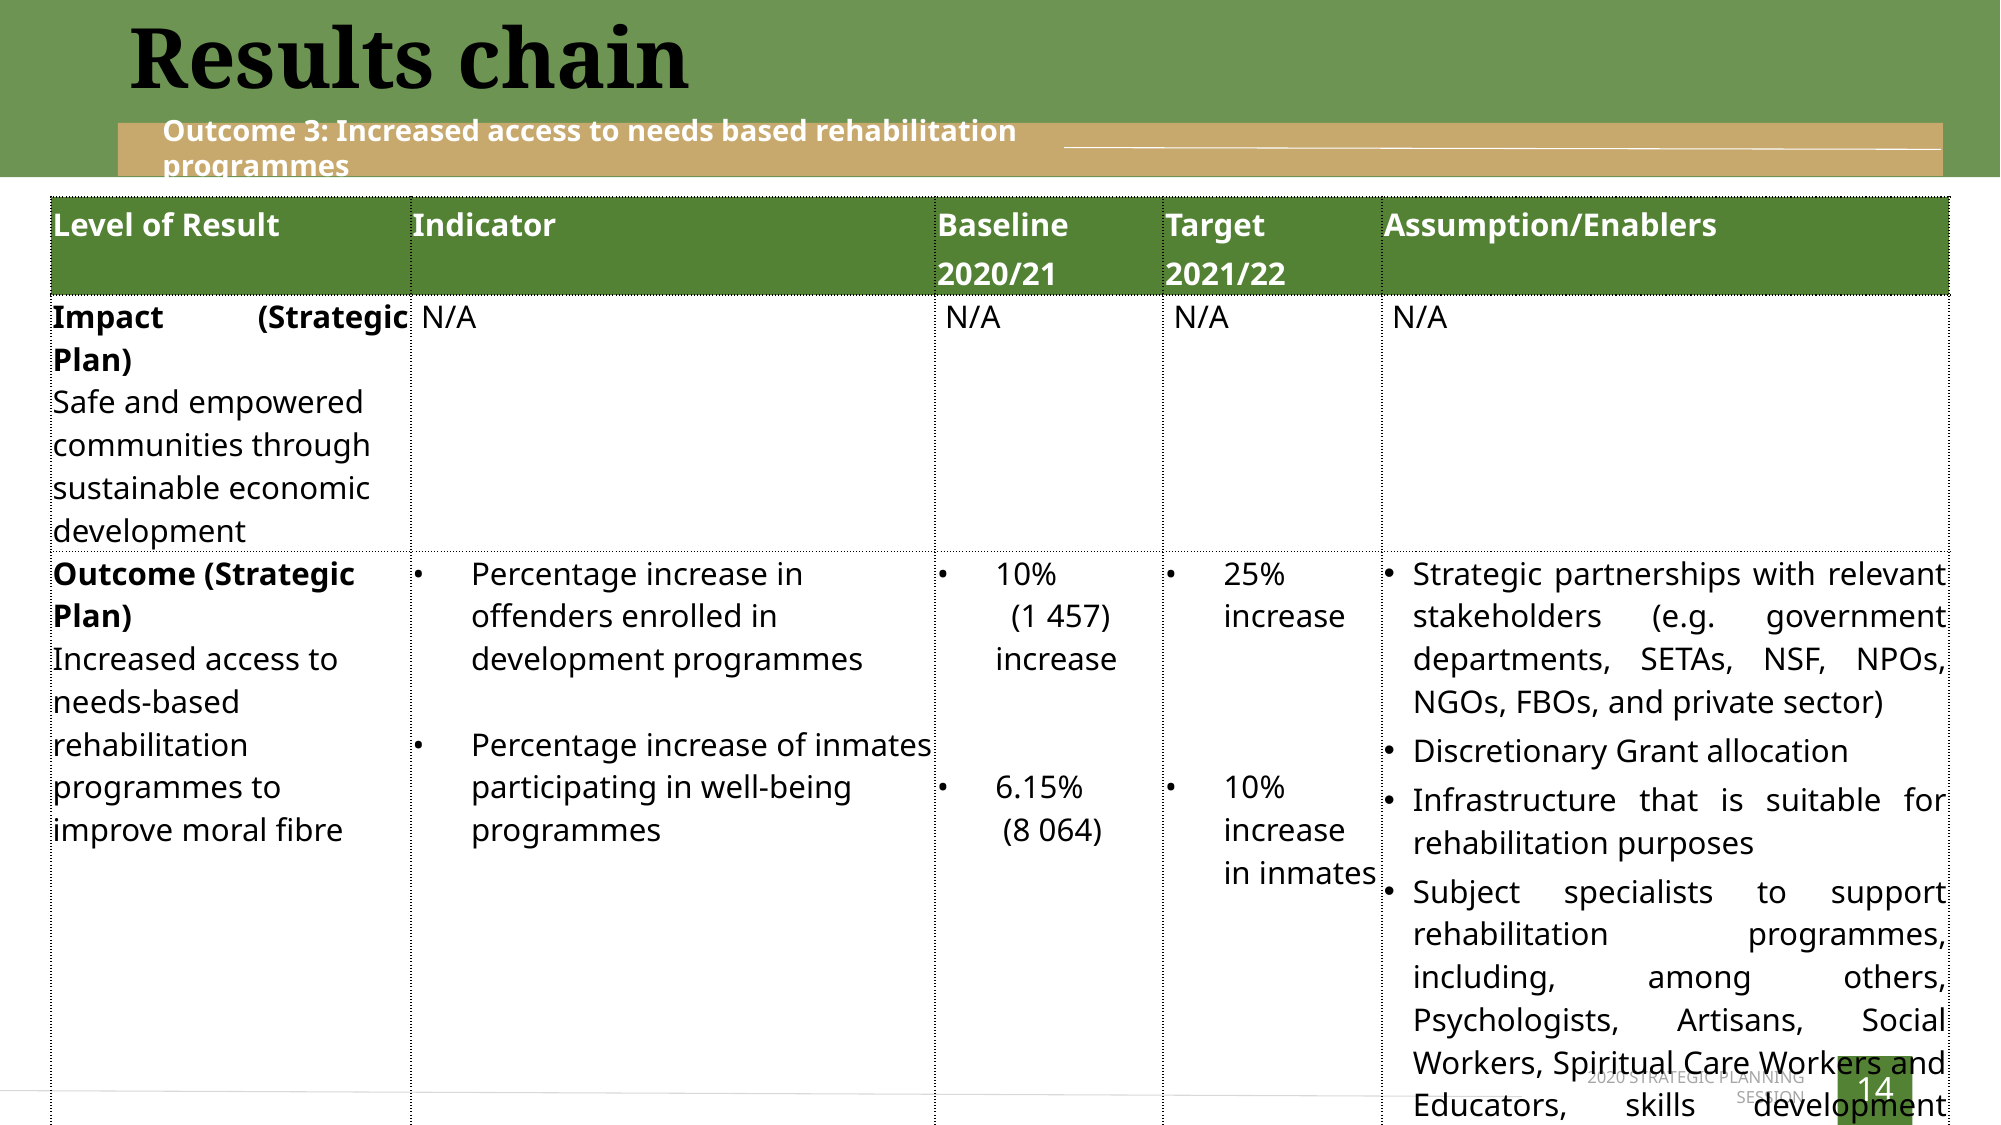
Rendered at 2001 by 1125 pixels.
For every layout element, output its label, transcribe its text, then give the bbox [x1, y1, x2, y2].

table_cell • Percentage increase in offenders enrolled in development programmes • Percentage increase of inmates participating in well-being programmes [411, 552, 935, 1125]
table_header Indicator [411, 197, 935, 295]
table_header Assumption/Enablers [1382, 197, 1949, 295]
table_cell Strategic partnerships with relevant stakeholders (e.g. government departments, SETAs, NSF, NPOs, NGOs, FBOs, and private sector) Discretionary Grant allocation Infrastructure that is suitable for rehabilitation purposes Subject specialists to support rehabilitation programmes, including, among others, Psychologists, Artisans, Social Workers, Spiritual Care Workers and Educators, skills development practitioners [1382, 552, 1949, 1125]
table_cell • 25% increase • 10% increase in inmates [1163, 552, 1382, 1125]
table_cell N/A [935, 295, 1163, 552]
table_header Target 2021/22 [1163, 197, 1382, 295]
table_cell • 10% (1 457) increase • 6.15% (8 064) [935, 552, 1163, 1125]
table_cell Outcome (Strategic Plan) Increased access to needs-based rehabilitation programmes to improve moral fibre [51, 552, 411, 1125]
table_header Level of Result [51, 197, 411, 295]
table_cell N/A [1163, 295, 1382, 552]
table_cell N/A [1382, 295, 1949, 552]
table_cell N/A [411, 295, 935, 552]
table_header Baseline 2020/21 [935, 197, 1163, 295]
title Results chain [114, 17, 1888, 106]
table_cell Impact (Strategic Plan) Safe and empowered communities through sustainable economic development [51, 295, 411, 552]
